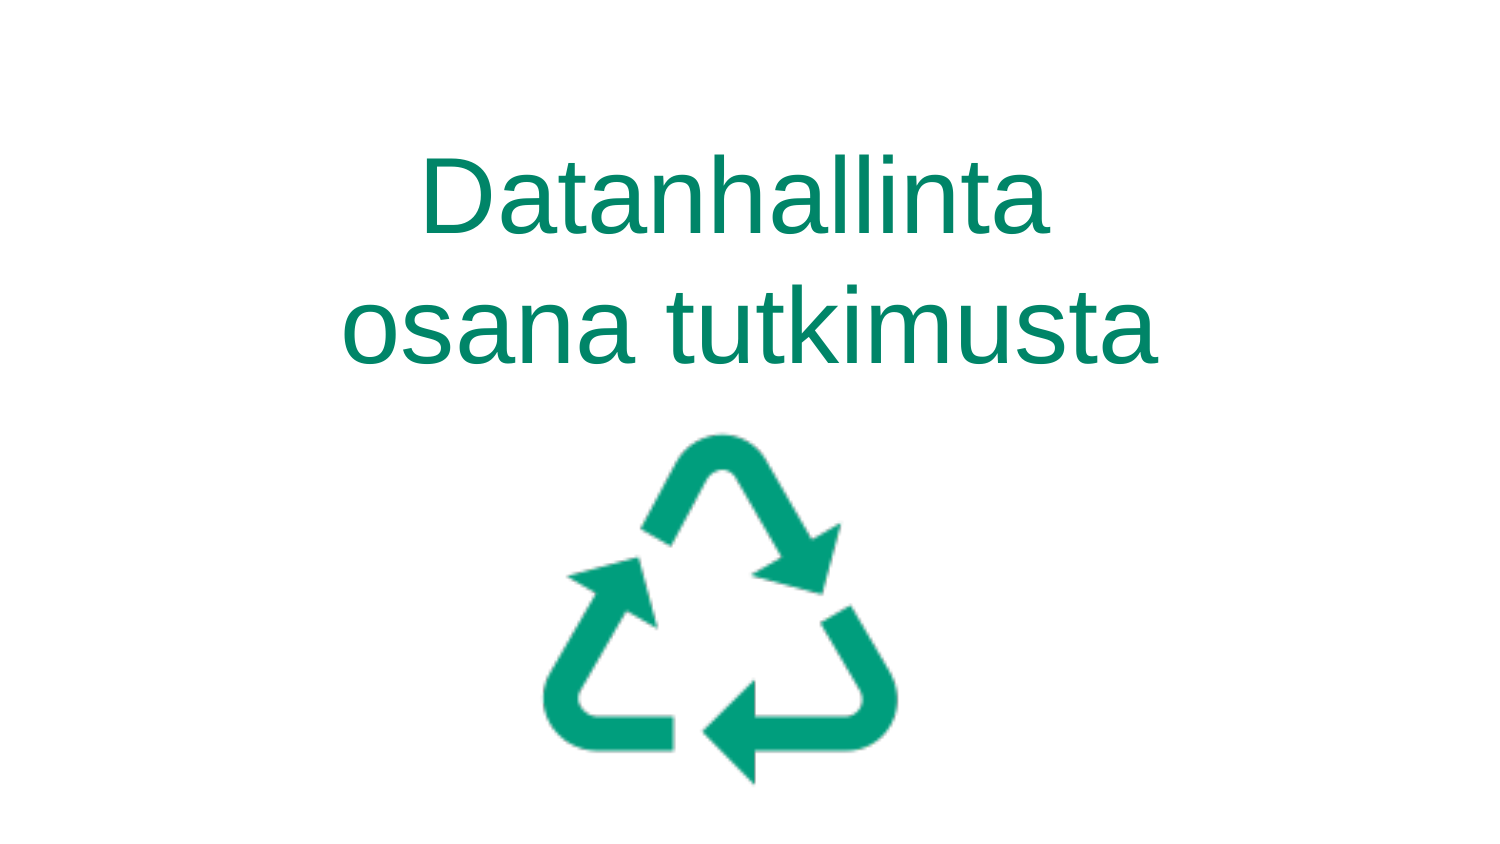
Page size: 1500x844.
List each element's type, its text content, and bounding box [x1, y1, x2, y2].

title Datanhallinta osana tutkimusta [51, 63, 1449, 401]
picture [515, 405, 927, 816]
